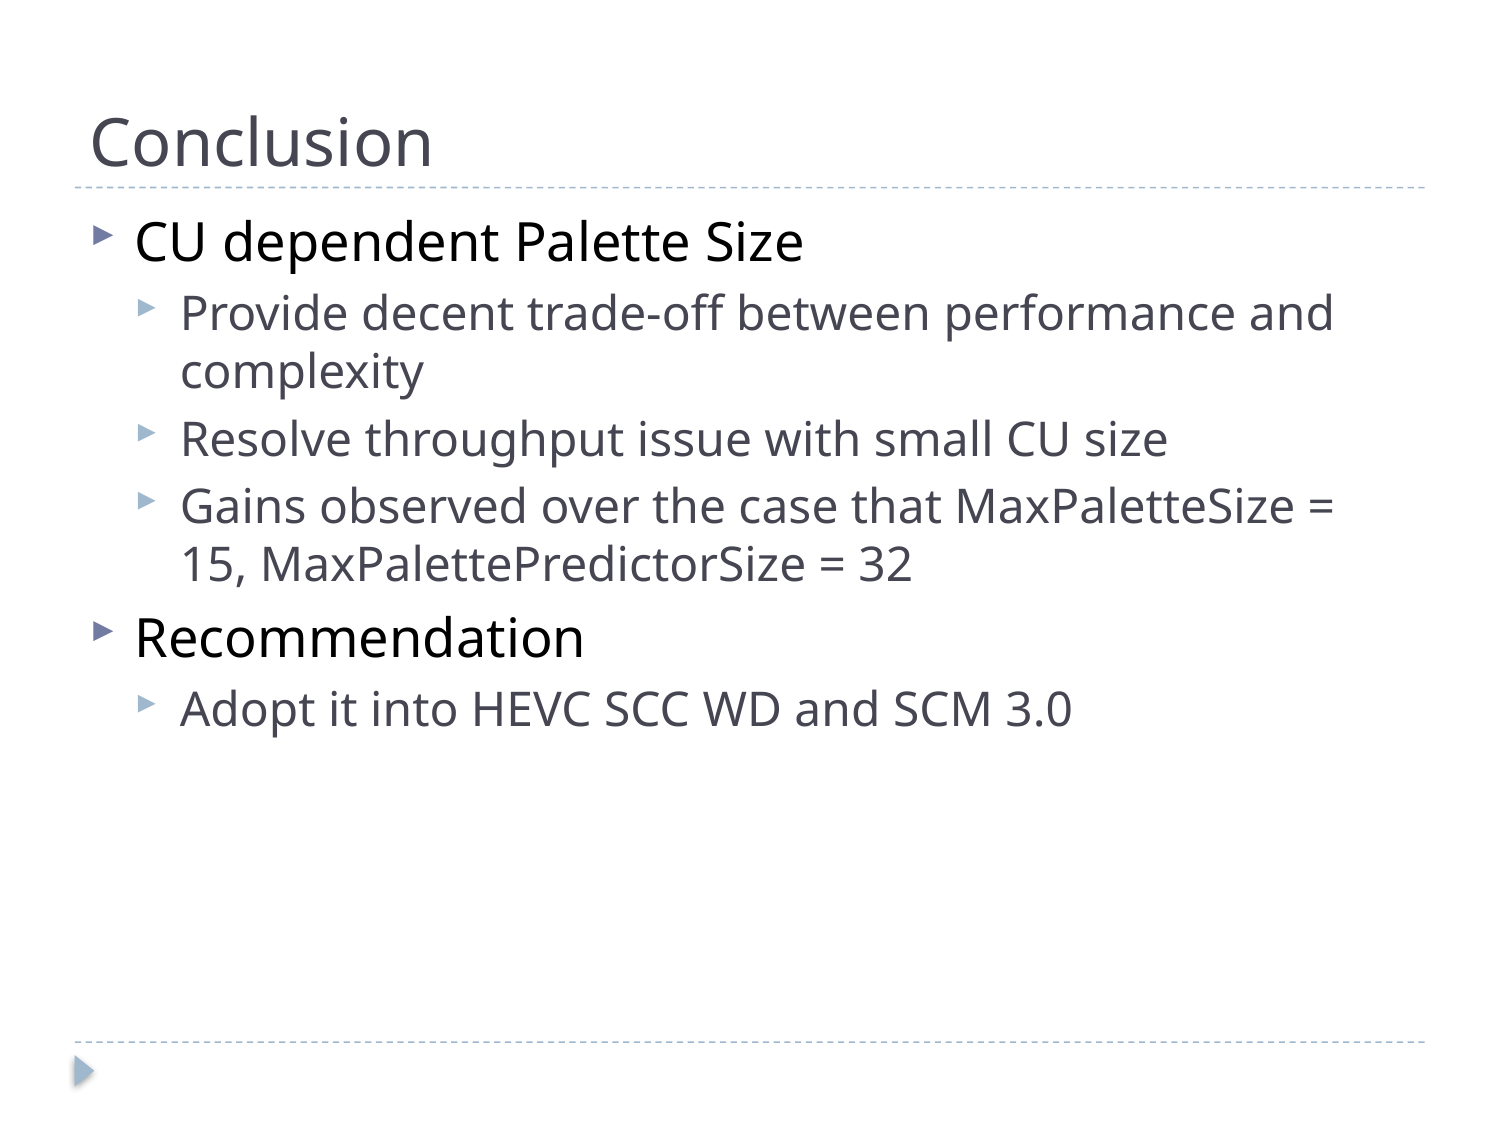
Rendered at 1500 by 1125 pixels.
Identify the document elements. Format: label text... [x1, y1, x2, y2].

title Conclusion [75, 24, 1425, 188]
list CU dependent Palette Size Provide decent trade-off between performance and complexity Resolve throughput issue with small CU size Gains observed over the case that MaxPaletteSize = 15, MaxPalettePredictorSize = 32 Recommendation Adopt it into HEVC SCC WD and SCM 3.0 [75, 200, 1425, 1010]
